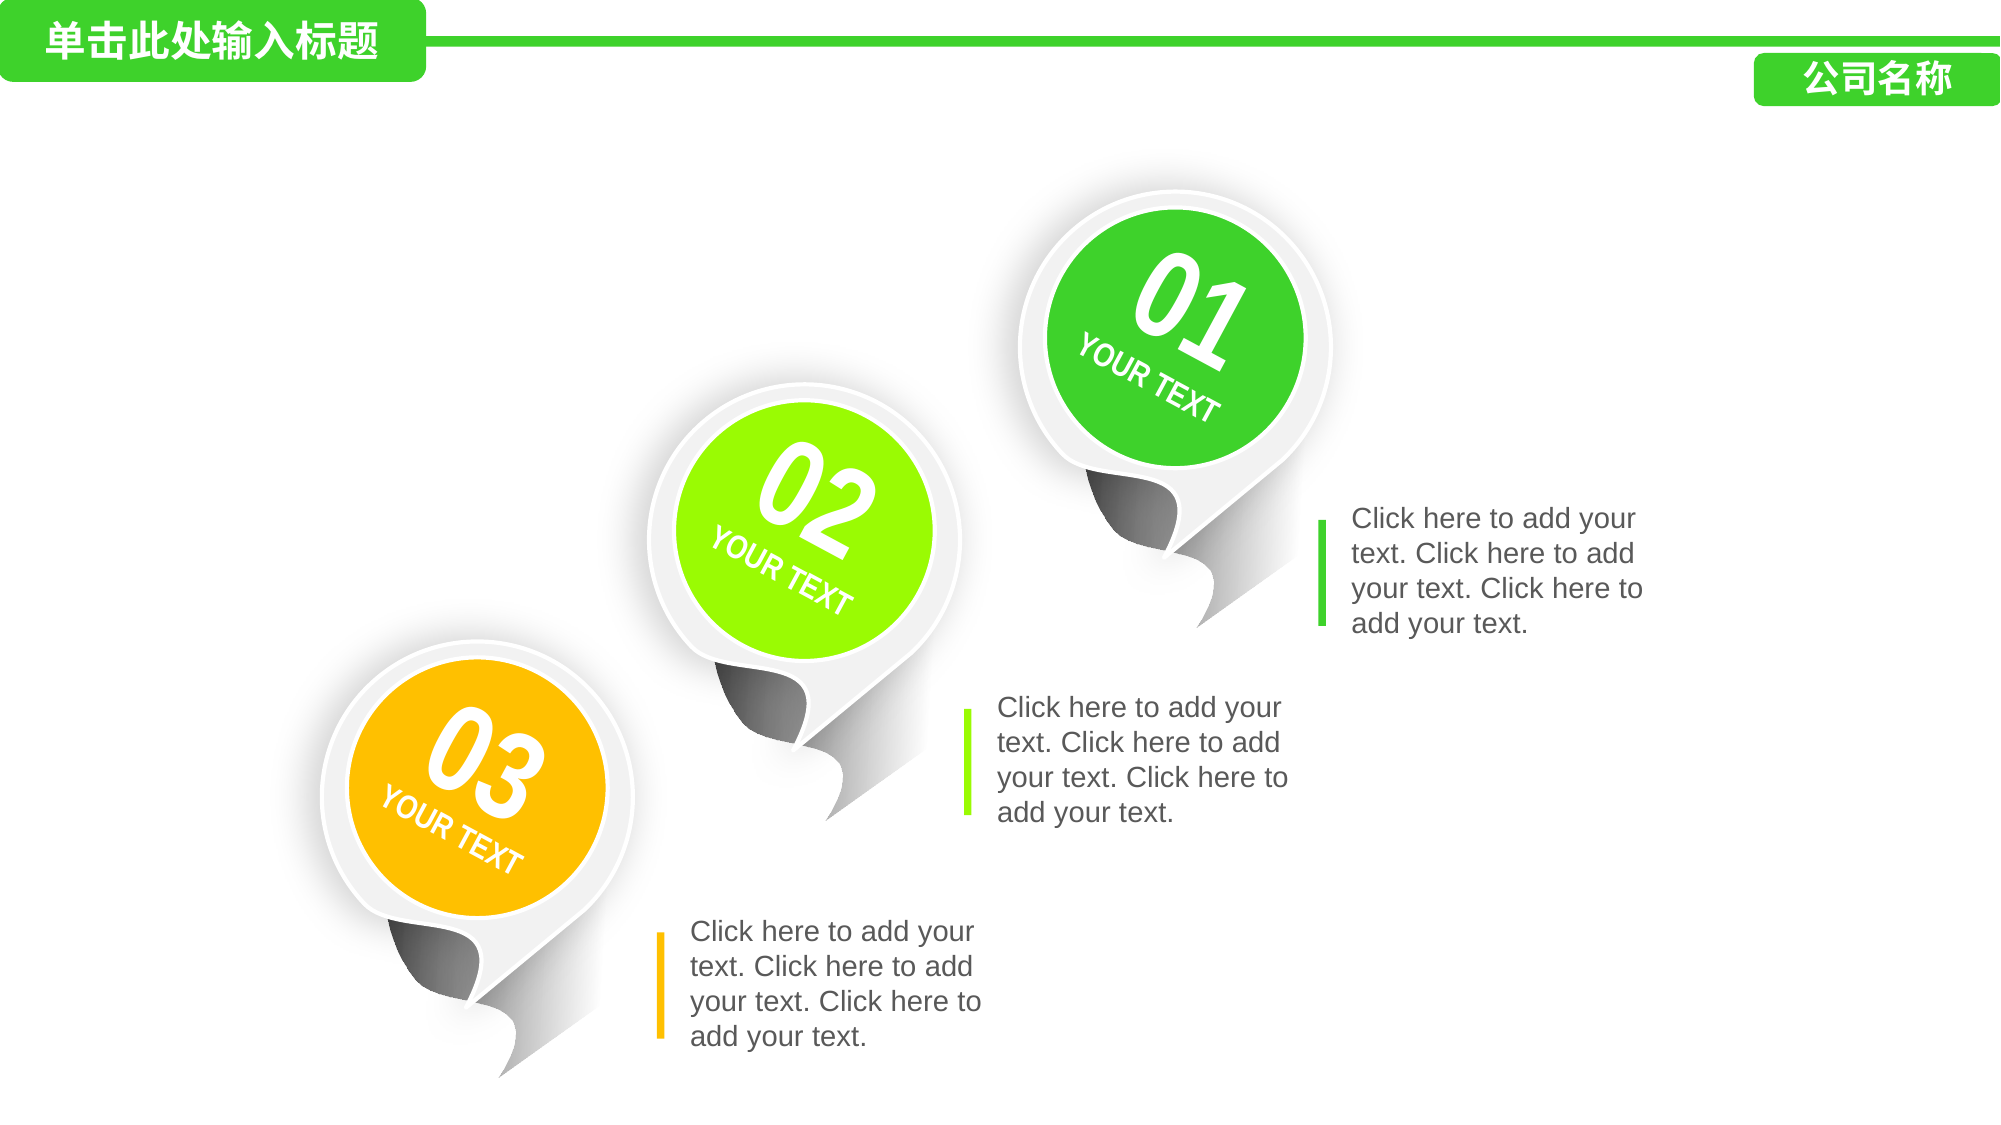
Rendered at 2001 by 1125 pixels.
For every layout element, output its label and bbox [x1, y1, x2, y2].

text_box [0, 0, 424, 80]
text_box [963, 681, 1338, 838]
text_box [1756, 47, 2000, 108]
text_box [427, 35, 2000, 48]
text_box [1019, 191, 1365, 578]
text_box [648, 384, 994, 770]
text_box [656, 904, 1031, 1062]
text_box [321, 641, 667, 1028]
text_box [1318, 492, 1693, 649]
